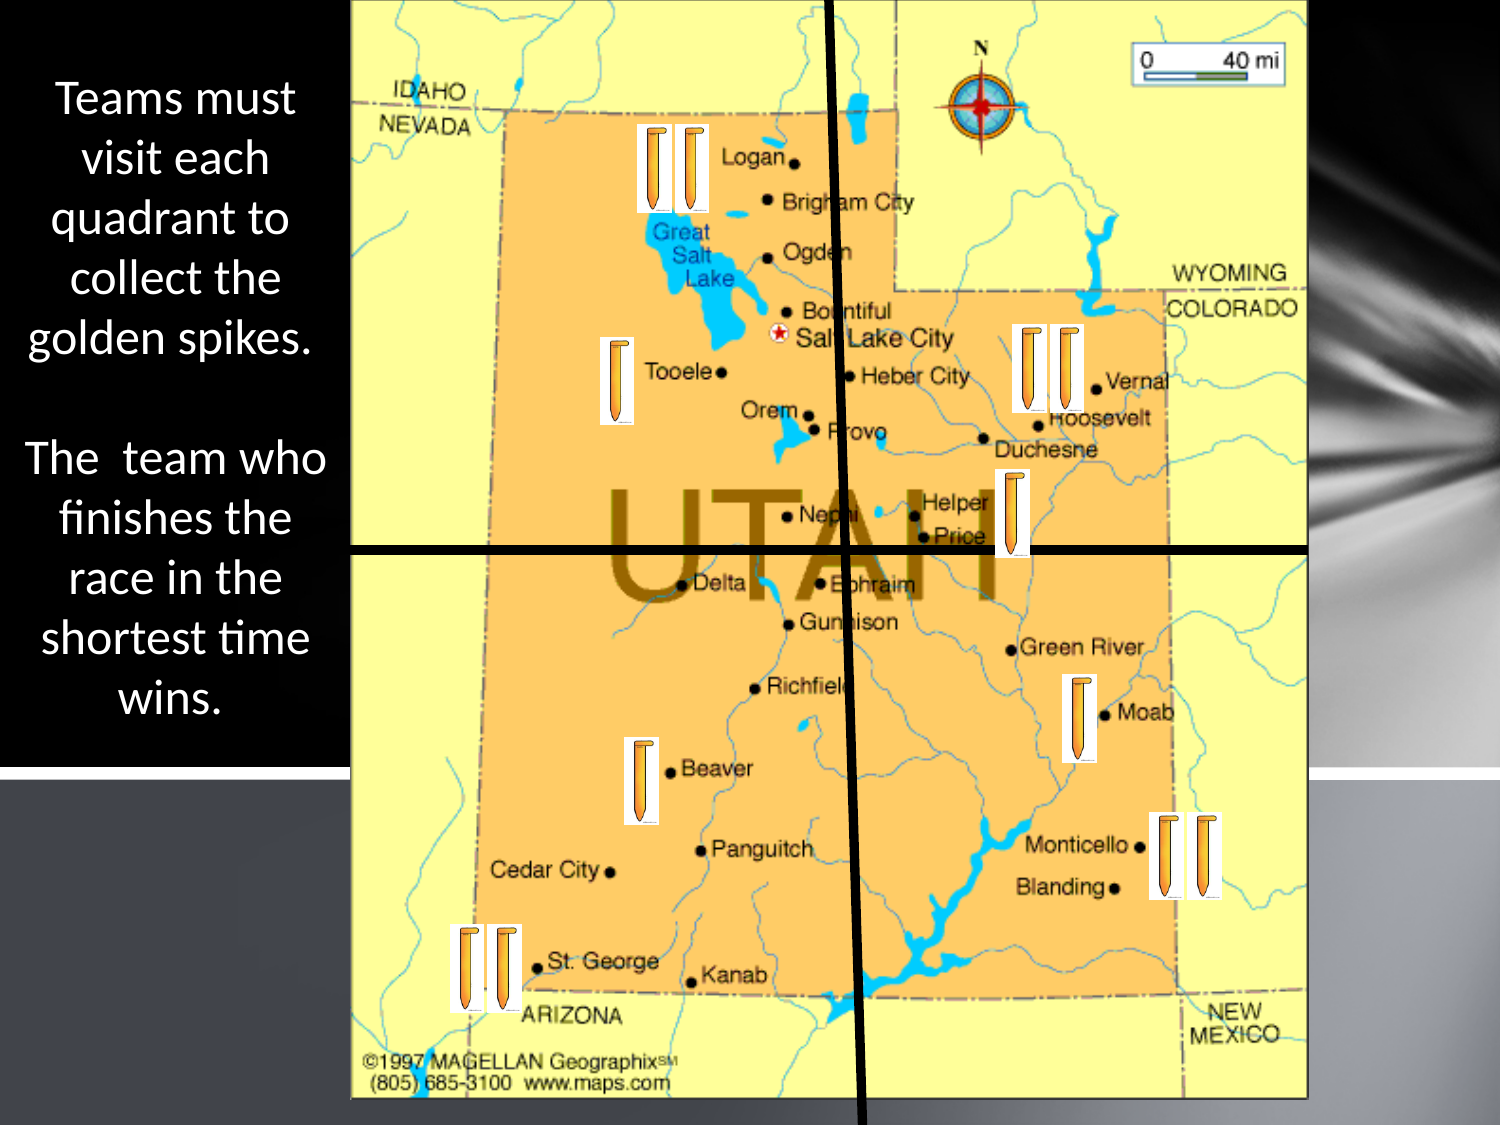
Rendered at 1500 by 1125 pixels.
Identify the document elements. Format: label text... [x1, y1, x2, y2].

picture [349, 580, 1309, 1101]
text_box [282, 545, 1409, 580]
picture [349, 0, 1309, 558]
text_box Teams must visit each quadrant to collect the golden spikes. The team who finishes the race in the shortest time wins. [7, 57, 343, 732]
